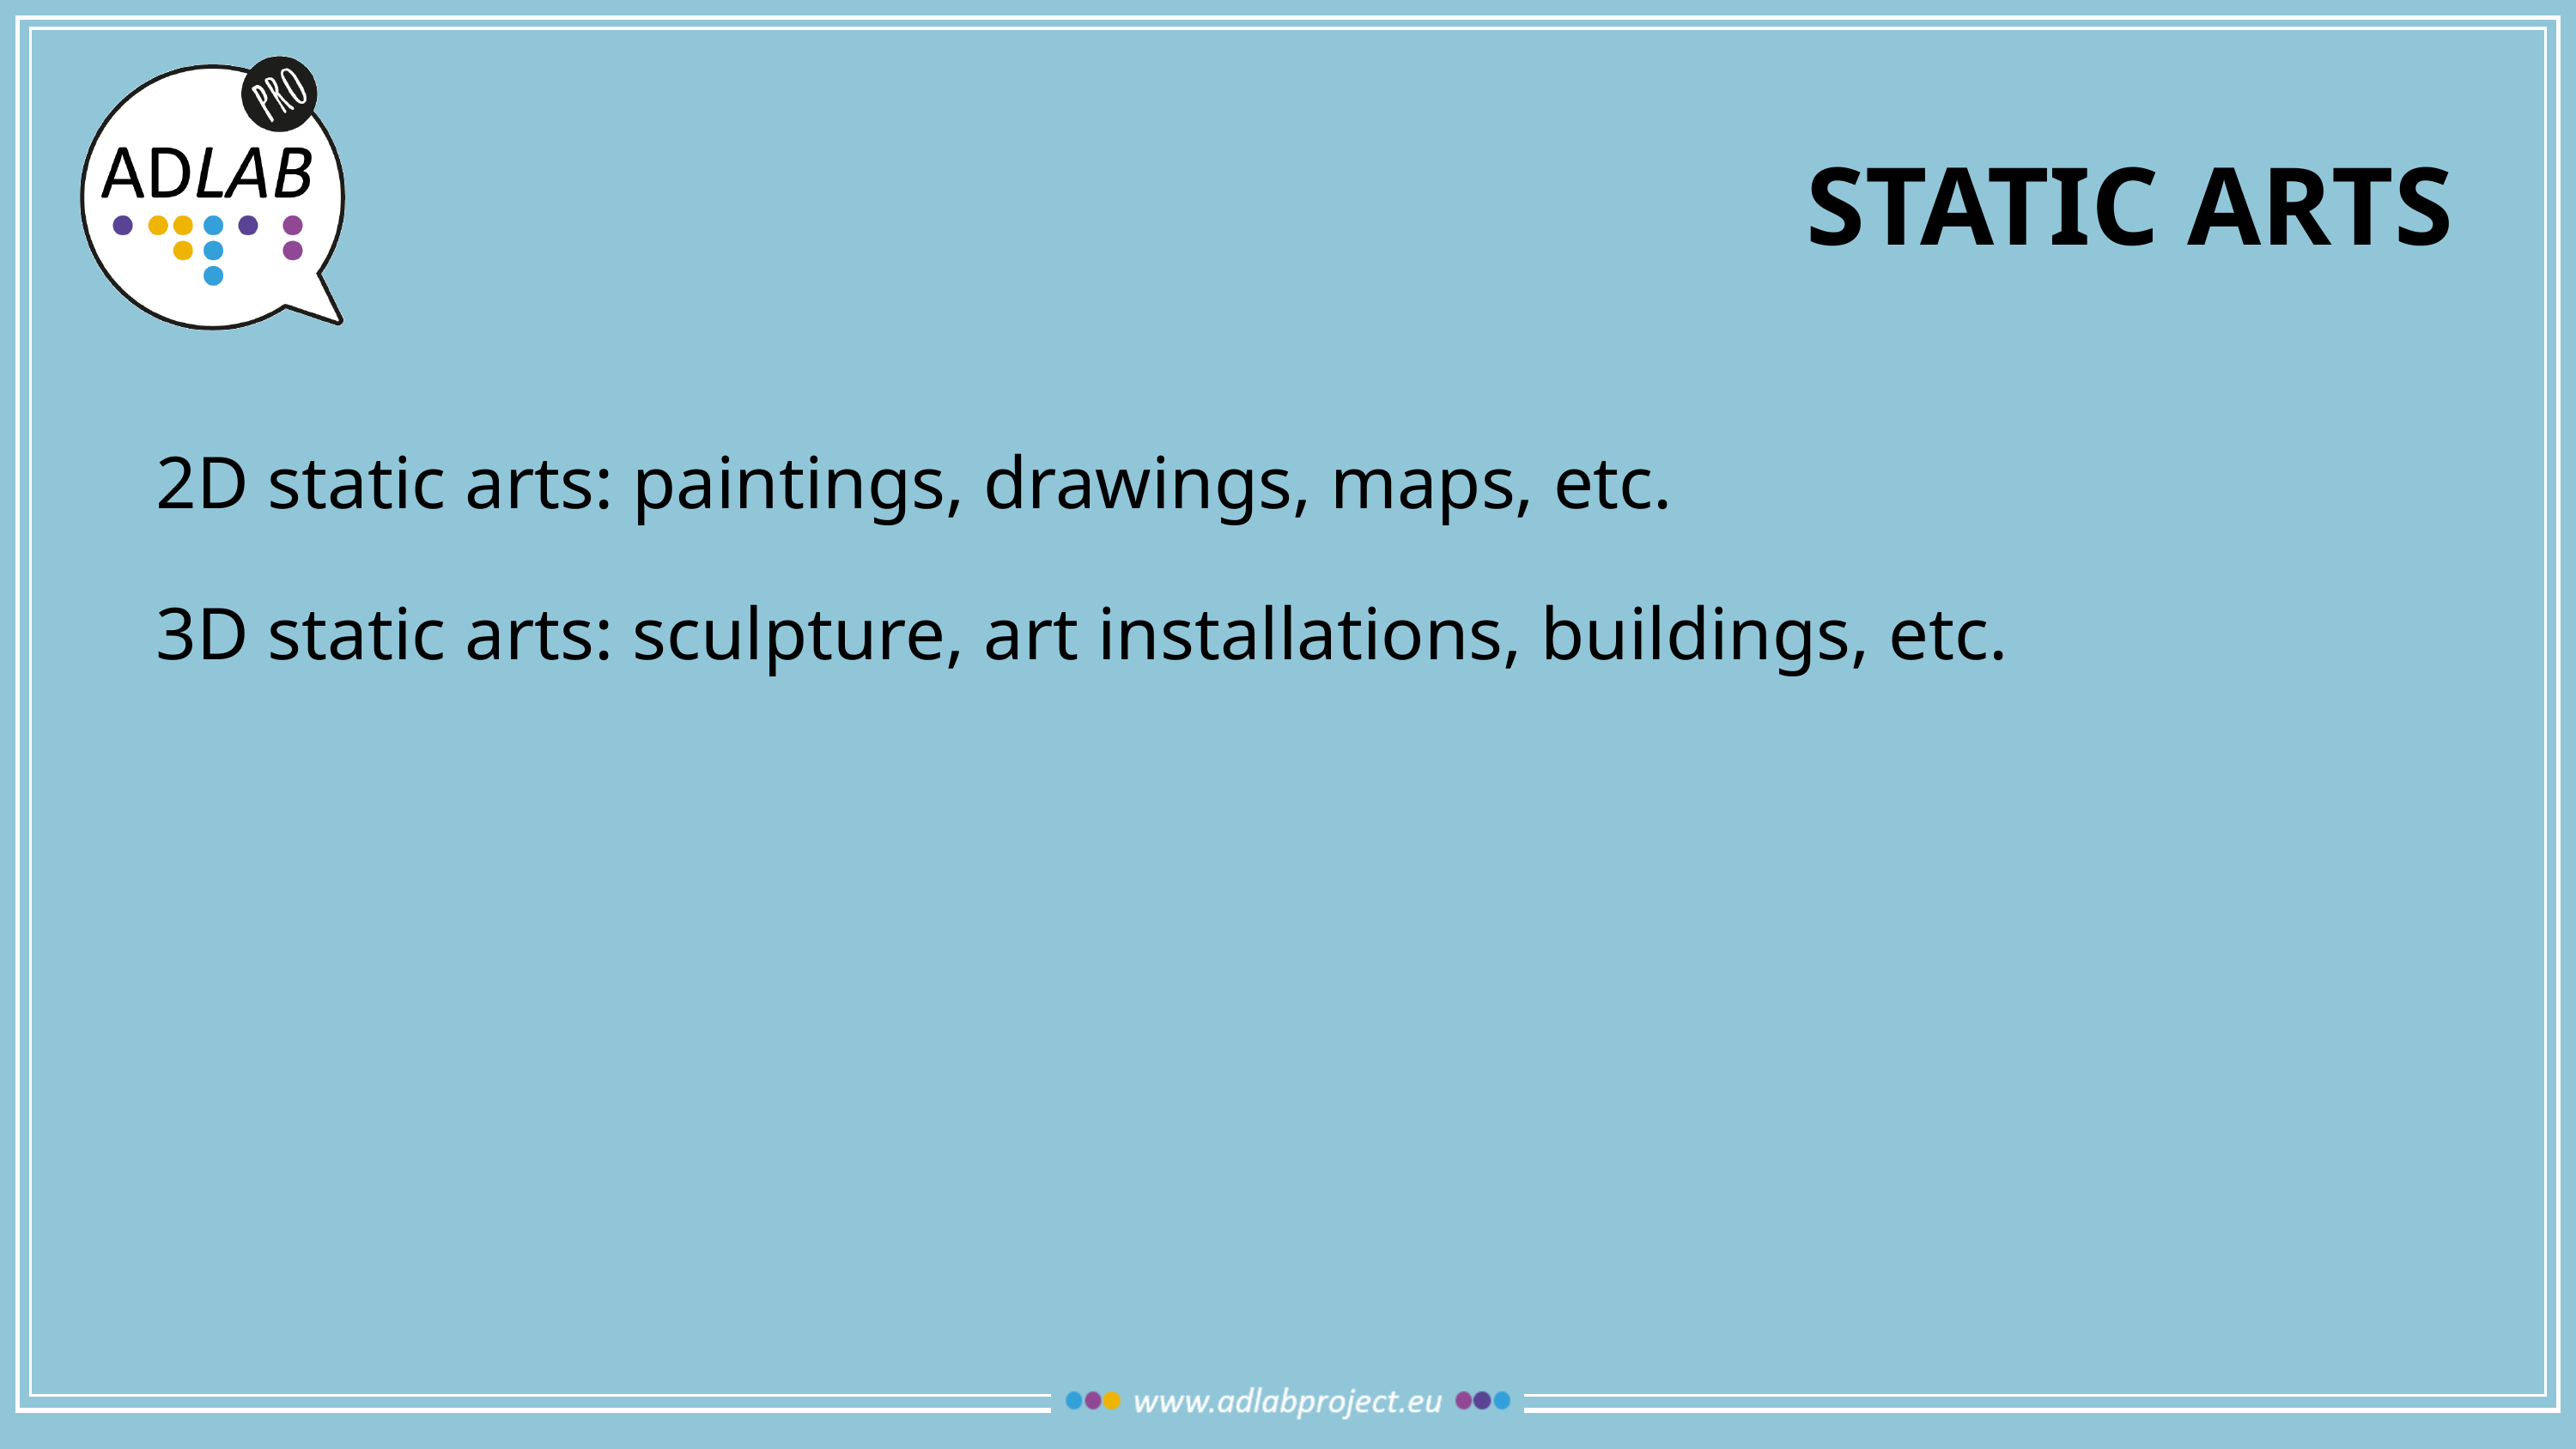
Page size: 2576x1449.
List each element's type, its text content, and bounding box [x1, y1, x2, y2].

picture [1051, 1378, 1524, 1429]
title Static arts [384, 70, 2467, 351]
list 2D static arts: paintings, drawings, maps, etc. 3D static arts: sculpture, art installations, buildings, etc. [143, 388, 2467, 1094]
picture [72, 49, 353, 330]
